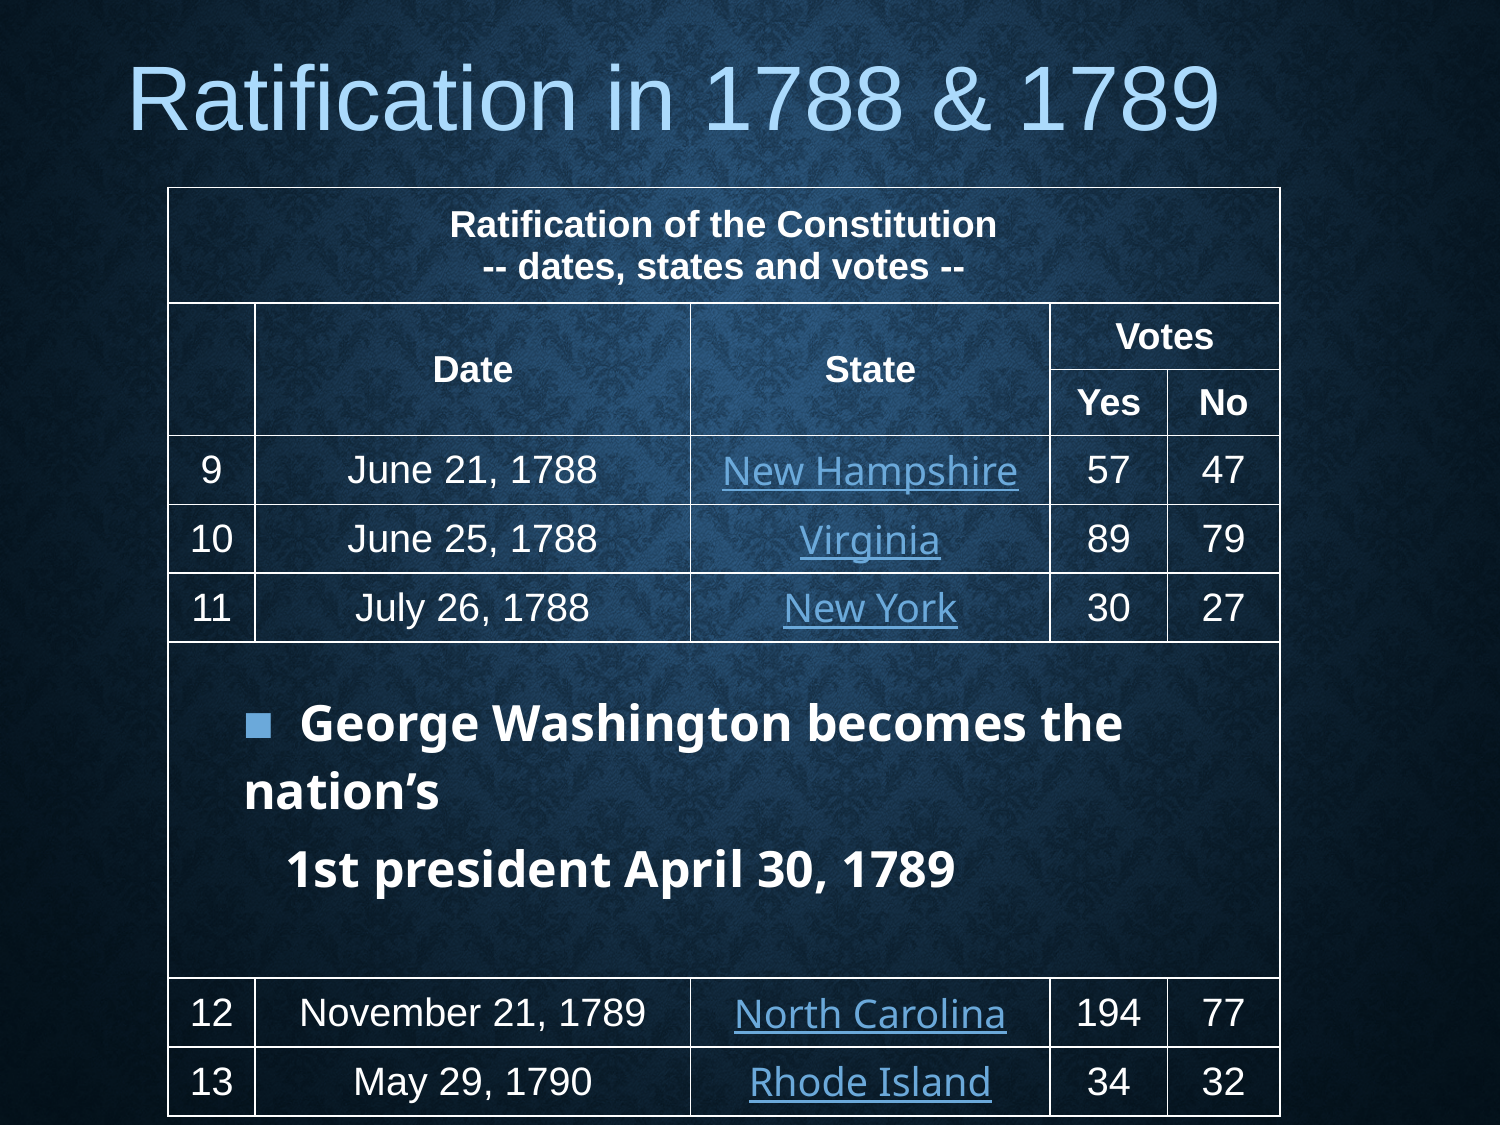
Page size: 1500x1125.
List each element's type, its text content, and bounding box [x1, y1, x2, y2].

table_cell 13 [169, 1048, 254, 1115]
table_cell 10 [169, 505, 254, 572]
table_cell 47 [1168, 436, 1279, 504]
table_header Ratification of the Constitution -- dates, states and votes -- [169, 188, 1279, 302]
table_cell 194 [1051, 979, 1167, 1046]
table_cell 30 [1051, 574, 1167, 641]
table_cell 11 [169, 574, 254, 641]
table_cell July 26, 1788 [256, 574, 690, 641]
table_cell June 21, 1788 [256, 436, 690, 504]
table_cell 89 [1051, 505, 1167, 572]
table_cell Rhode Island [691, 1048, 1049, 1115]
table_cell 34 [1051, 1048, 1167, 1115]
table_cell 79 [1168, 505, 1279, 572]
table_cell 57 [1051, 436, 1167, 504]
table_cell 12 [169, 979, 254, 1046]
table_cell May 29, 1790 [256, 1048, 690, 1115]
table_cell November 21, 1789 [256, 979, 690, 1046]
table_cell June 25, 1788 [256, 505, 690, 572]
table_cell Virginia [691, 505, 1049, 572]
table_cell No [1168, 370, 1279, 435]
table_cell State [691, 304, 1049, 435]
table_cell New Hampshire [691, 436, 1049, 504]
table_cell [169, 304, 254, 435]
table_cell New York [691, 574, 1049, 641]
table_cell Yes [1051, 370, 1167, 435]
table_cell 9 [169, 436, 254, 504]
table_cell George Washington becomes the nation’s 1st president April 30, 1789 [169, 643, 1279, 977]
table_cell Votes [1051, 304, 1279, 369]
table_cell 32 [1168, 1048, 1279, 1115]
table_cell Date [256, 304, 690, 435]
title Ratification in 1788 & 1789 [0, 0, 1350, 188]
table_cell North Carolina [691, 979, 1049, 1046]
table_cell 27 [1168, 574, 1279, 641]
table_cell 77 [1168, 979, 1279, 1046]
